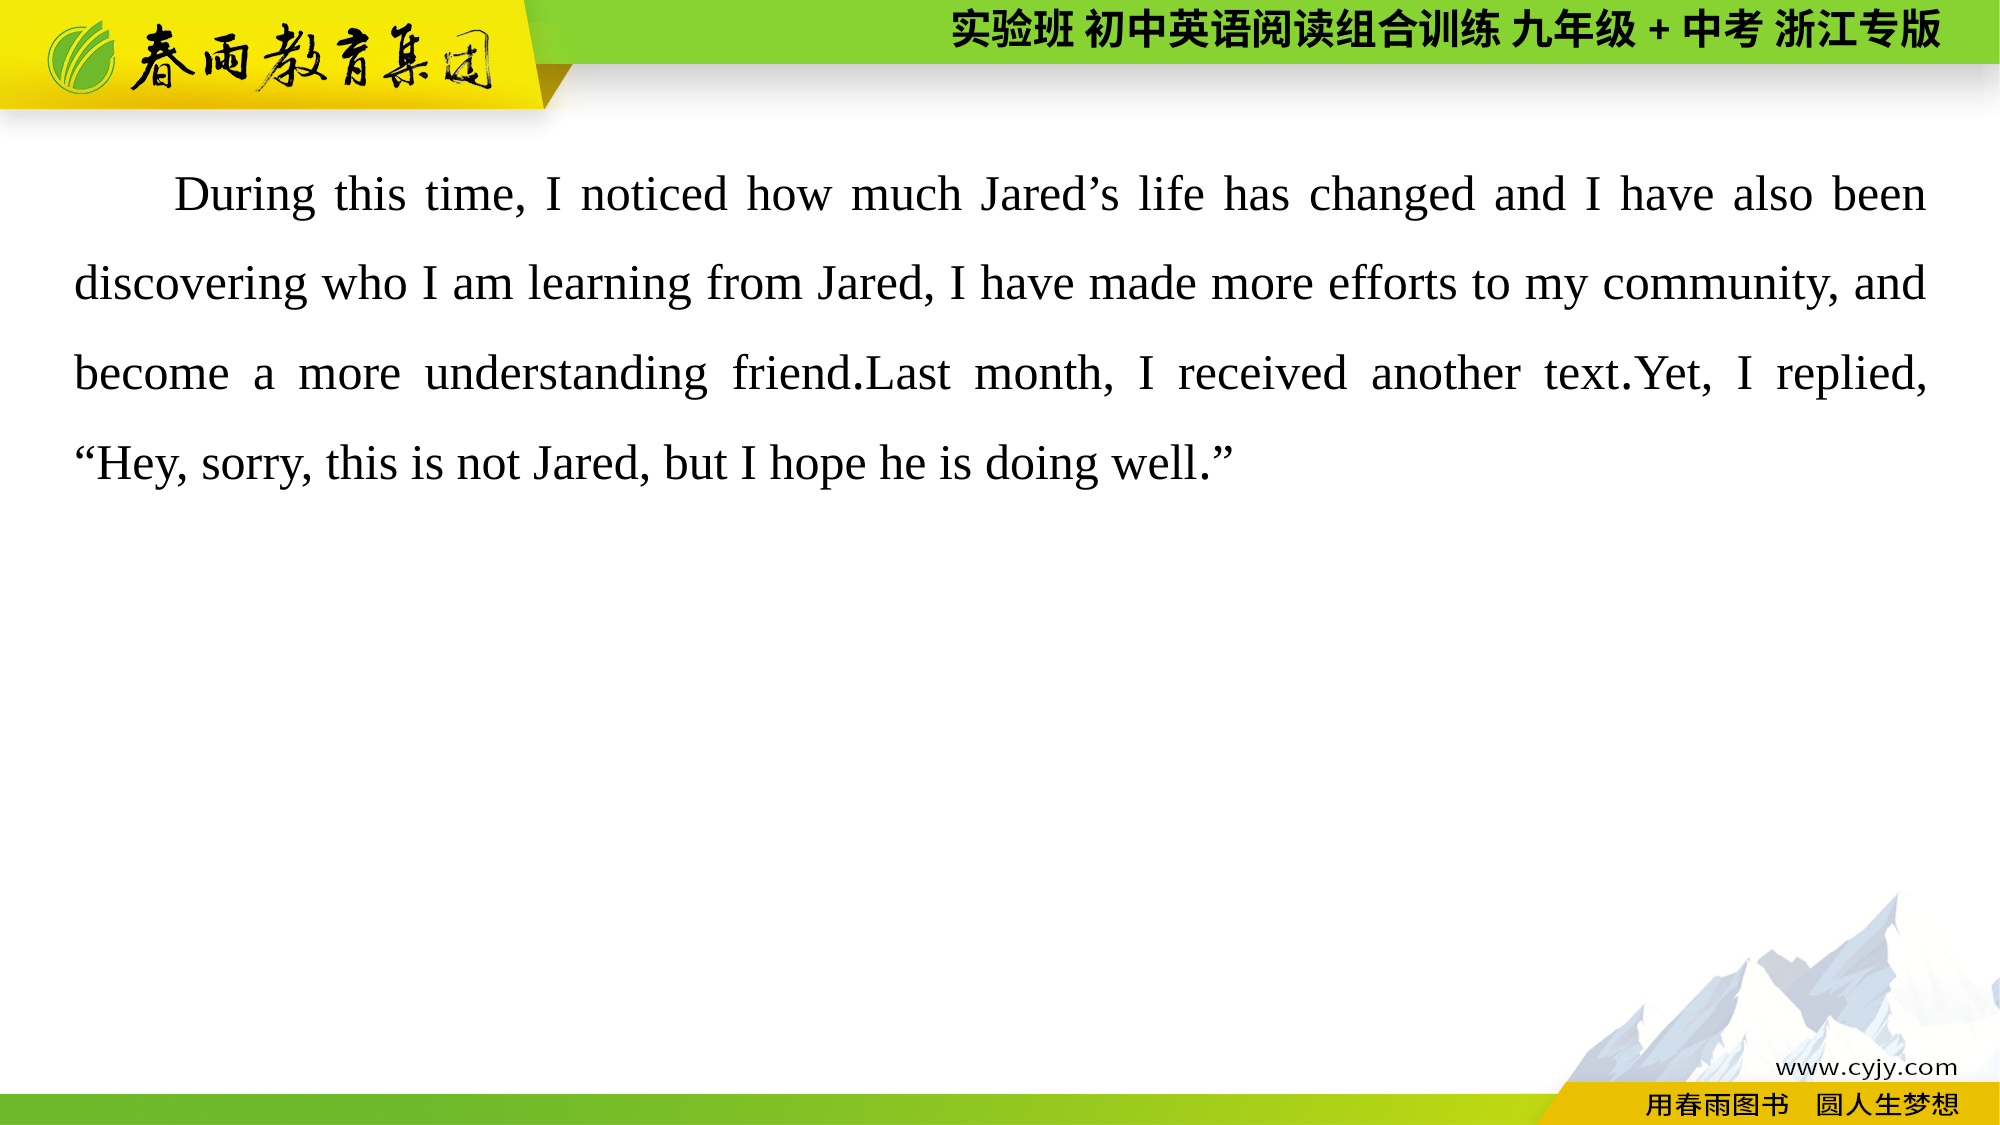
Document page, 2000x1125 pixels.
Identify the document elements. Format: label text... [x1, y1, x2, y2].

picture [0, 0, 2000, 1125]
list During this time, I noticed how much Jared’s life has changed and I have also been discovering who I am learning from Jared, I have made more efforts to my community, and become a more understanding friend.Last month, I received another text.Yet, I replied, “Hey, sorry, this is not Jared, but I hope he is doing well.” [59, 122, 1944, 490]
